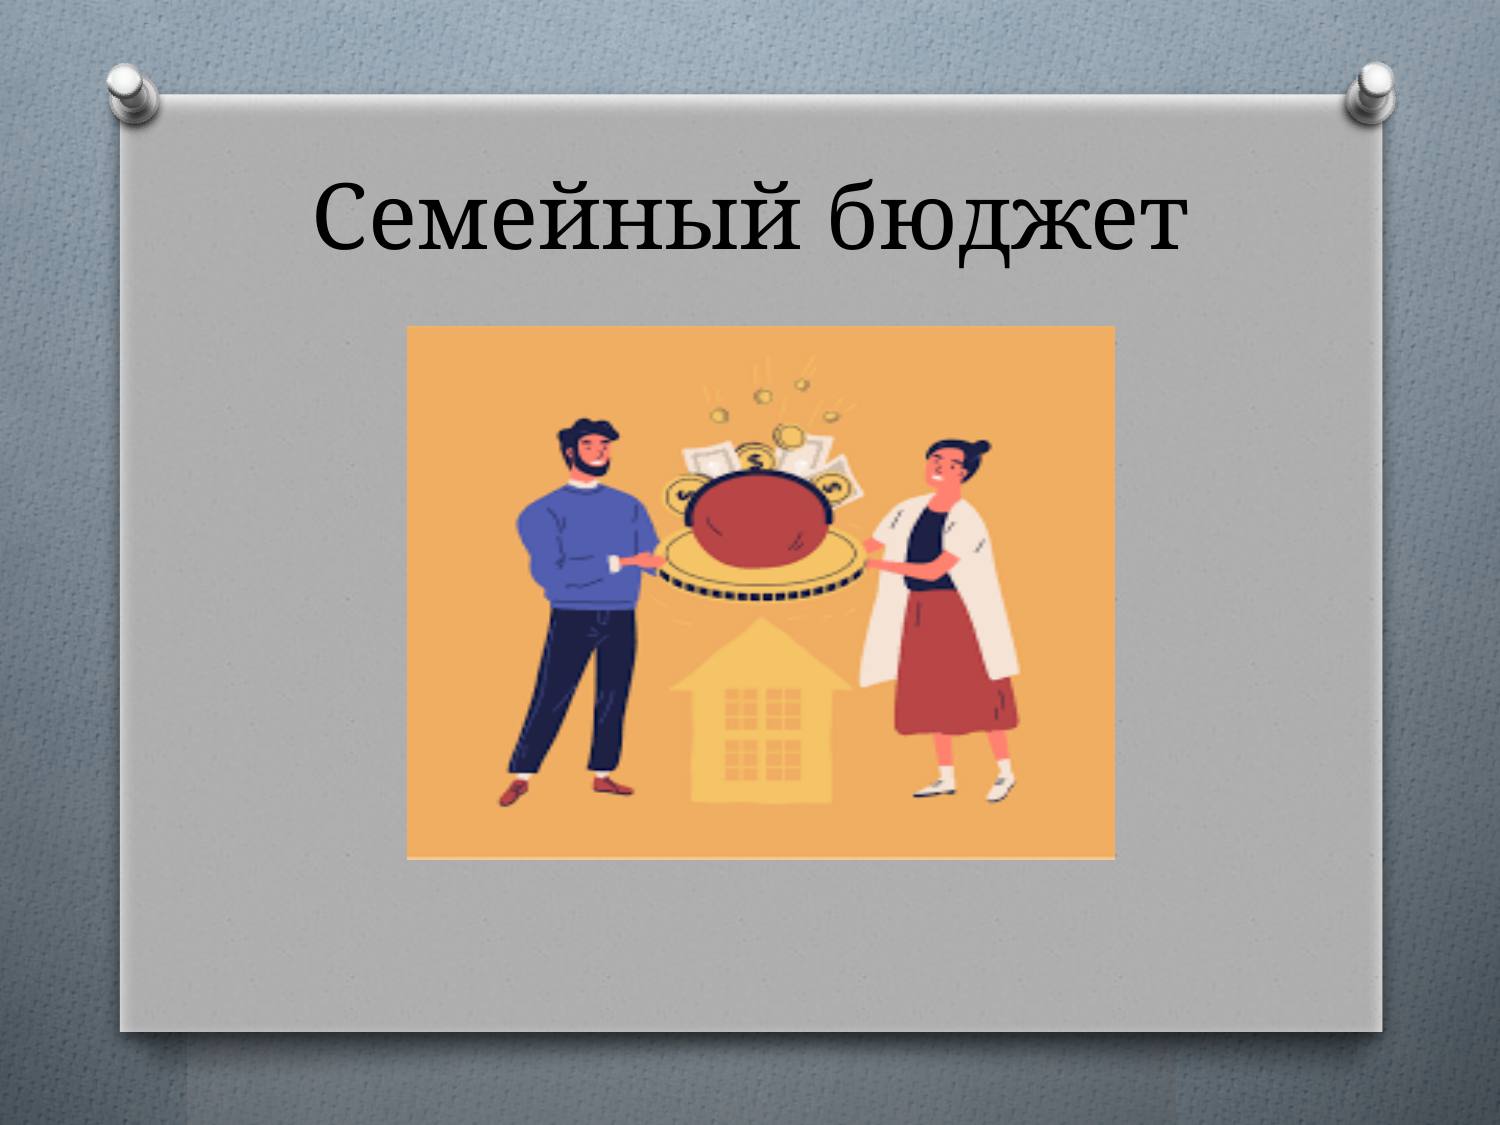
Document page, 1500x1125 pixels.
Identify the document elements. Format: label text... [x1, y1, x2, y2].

picture [407, 326, 1115, 861]
picture [1317, 35, 1439, 156]
picture [75, 29, 198, 153]
title Семейный бюджет [179, 134, 1323, 291]
